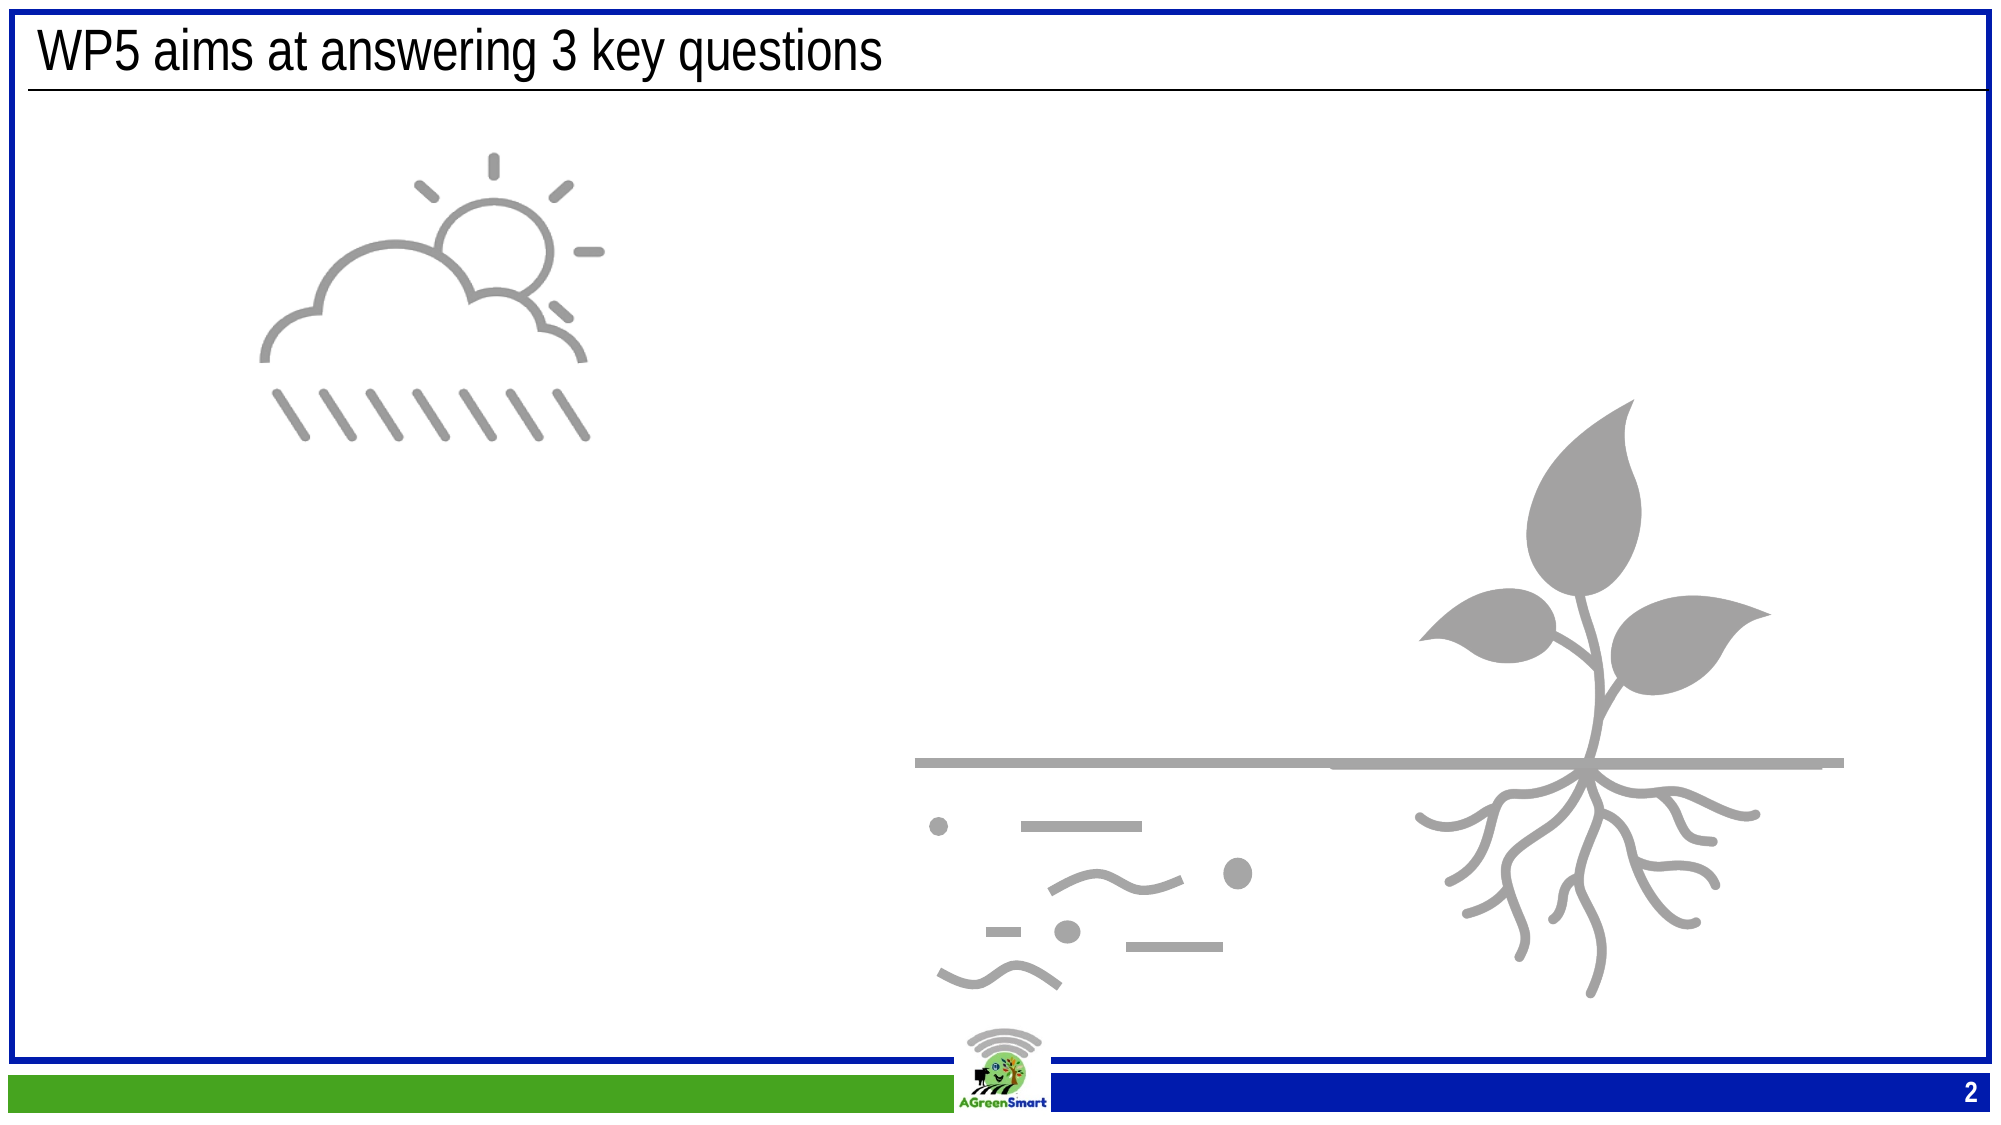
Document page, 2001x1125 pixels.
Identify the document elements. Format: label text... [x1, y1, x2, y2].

slide_number 2 [1542, 1060, 1993, 1121]
text_box [1222, 856, 1254, 891]
text_box [928, 815, 950, 837]
picture [954, 1019, 1051, 1116]
text_box WP5 aims at answering 3 key questions [22, 5, 2000, 90]
picture [1301, 378, 1823, 763]
text_box [1053, 919, 1082, 945]
picture [1301, 764, 1823, 1016]
picture [208, 117, 656, 486]
text_box [938, 963, 1061, 988]
text_box [1049, 872, 1183, 894]
